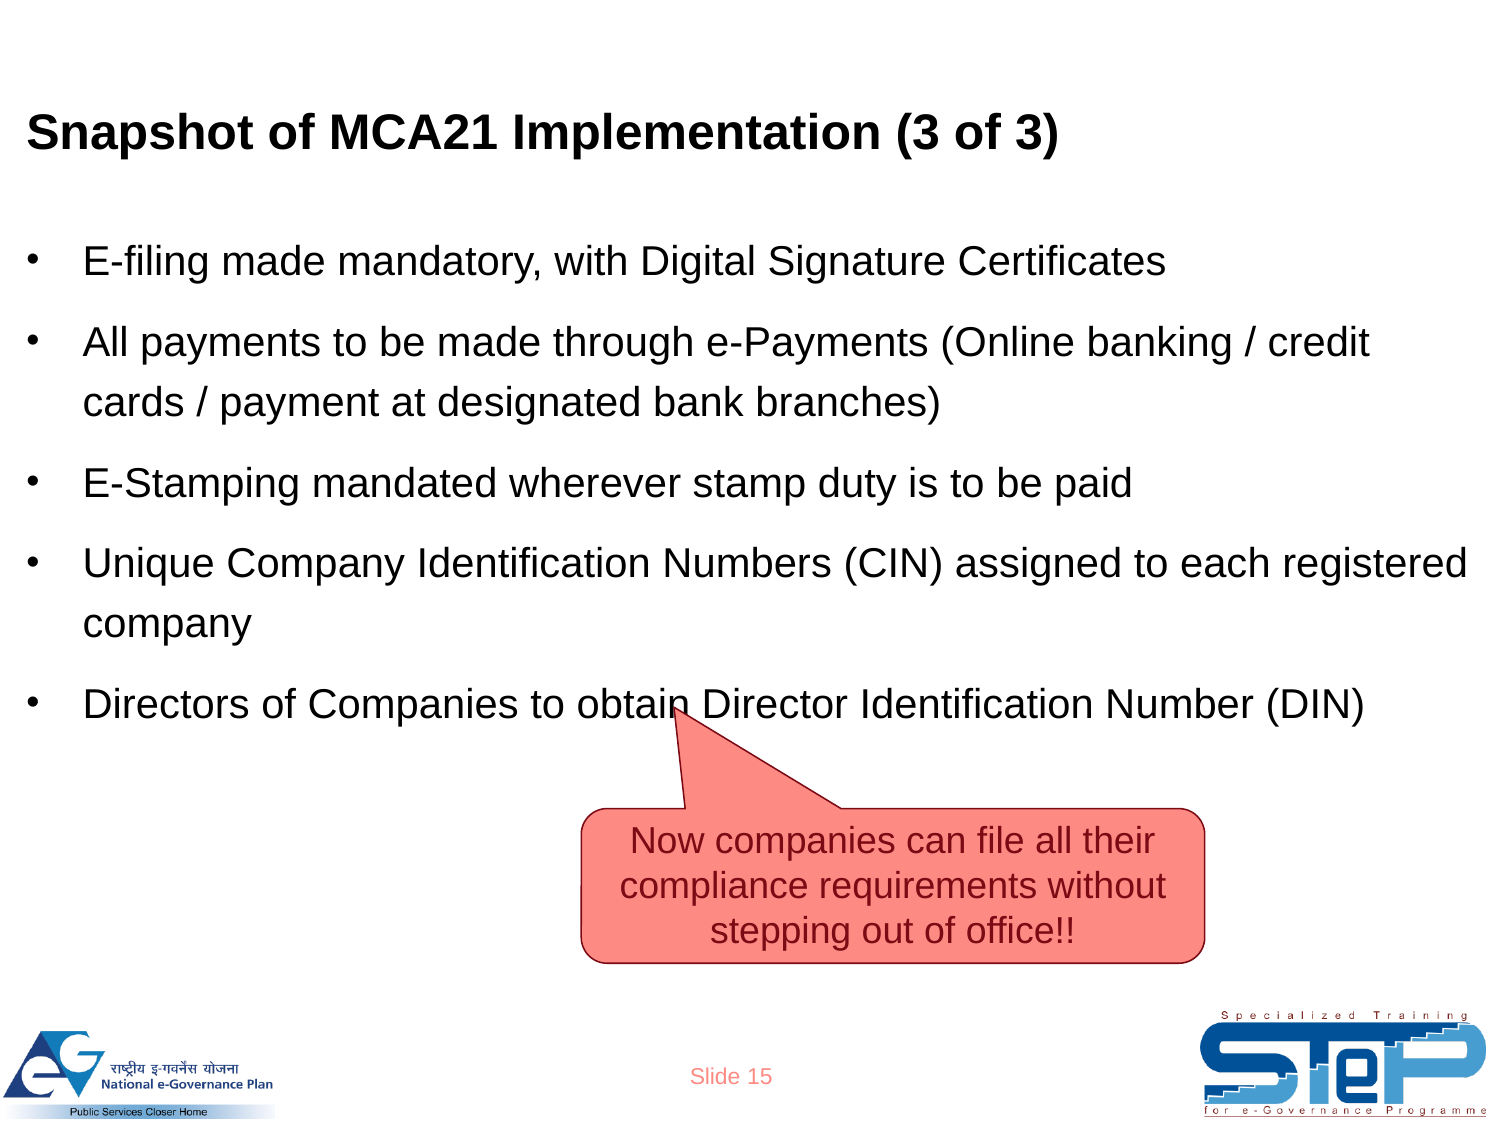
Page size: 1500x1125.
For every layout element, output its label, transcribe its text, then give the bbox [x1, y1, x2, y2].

text_box Now companies can file all their compliance requirements without stepping out of office!! [581, 707, 1205, 964]
picture [1200, 1011, 1486, 1117]
picture [2, 1031, 275, 1119]
list E-filing made mandatory, with Digital Signature Certificates All payments to be made through e-Payments (Online banking / credit cards / payment at designated bank branches) E-Stamping mandated wherever stamp duty is to be paid Unique Company Identification Numbers (CIN) assigned to each registered company Directors of Companies to obtain Director Identification Number (DIN) [26, 223, 1474, 1037]
title Snapshot of MCA21 Implementation (3 of 3) [26, 99, 1472, 223]
